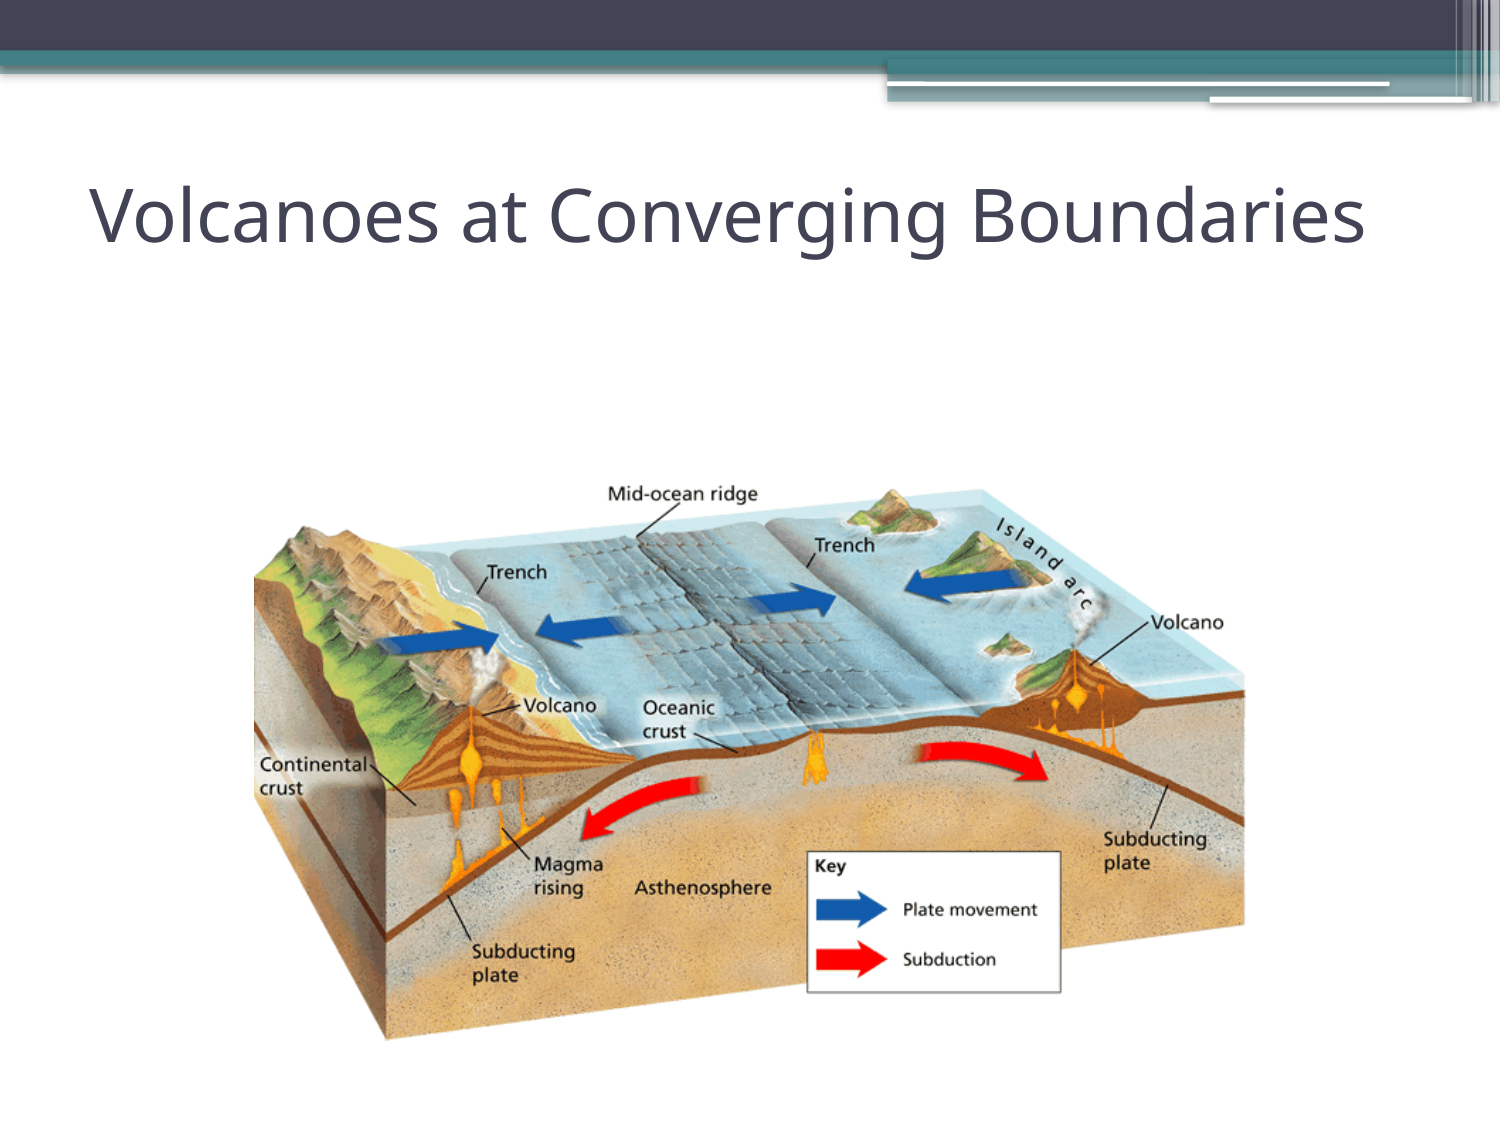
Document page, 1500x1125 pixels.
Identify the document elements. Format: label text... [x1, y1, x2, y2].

title Volcanoes at Converging Boundaries [75, 125, 1425, 300]
picture [254, 485, 1246, 1041]
